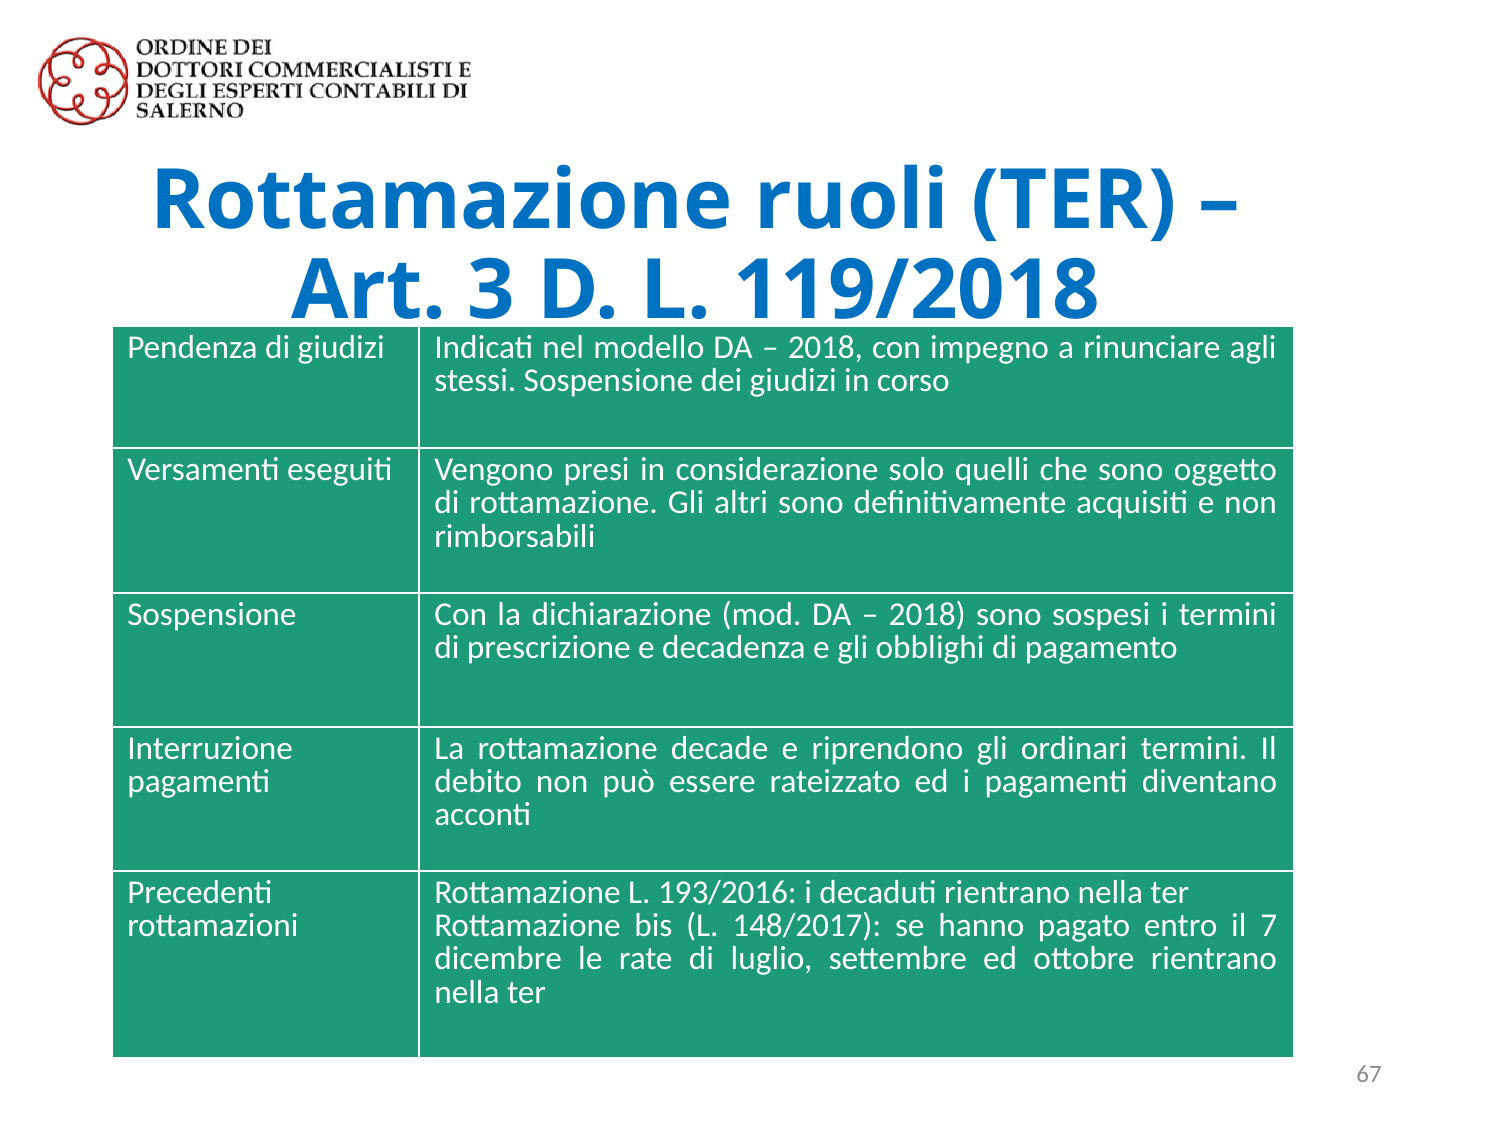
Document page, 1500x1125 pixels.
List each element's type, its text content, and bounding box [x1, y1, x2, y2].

table_cell Sospensione [113, 594, 418, 726]
table_cell La rottamazione decade e riprendono gli ordinari termini. Il debito non può essere rateizzato ed i pagamenti diventano acconti [420, 728, 1293, 870]
table_cell Precedenti rottamazioni [113, 872, 418, 1057]
table_cell Interruzione pagamenti [113, 728, 418, 870]
table_cell Versamenti eseguiti [113, 449, 418, 592]
table_cell Con la dichiarazione (mod. DA – 2018) sono sospesi i termini di prescrizione e decadenza e gli obblighi di pagamento [420, 594, 1293, 726]
title Rottamazione ruoli (TER) – Art. 3 D. L. 119/2018 [58, 149, 1334, 315]
slide_number 67 [1059, 1042, 1397, 1103]
table_cell Rottamazione L. 193/2016: i decaduti rientrano nella ter Rottamazione bis (L. 148/2017): se hanno pagato entro il 7 dicembre le rate di luglio, settembre ed ottobre rientrano nella ter [420, 872, 1293, 1057]
table_header Pendenza di giudizi [113, 327, 418, 447]
picture [29, 29, 479, 127]
table_header Indicati nel modello DA – 2018, con impegno a rinunciare agli stessi. Sospensione dei giudizi in corso [420, 327, 1293, 447]
table_cell Vengono presi in considerazione solo quelli che sono oggetto di rottamazione. Gli altri sono definitivamente acquisiti e non rimborsabili [420, 449, 1293, 592]
